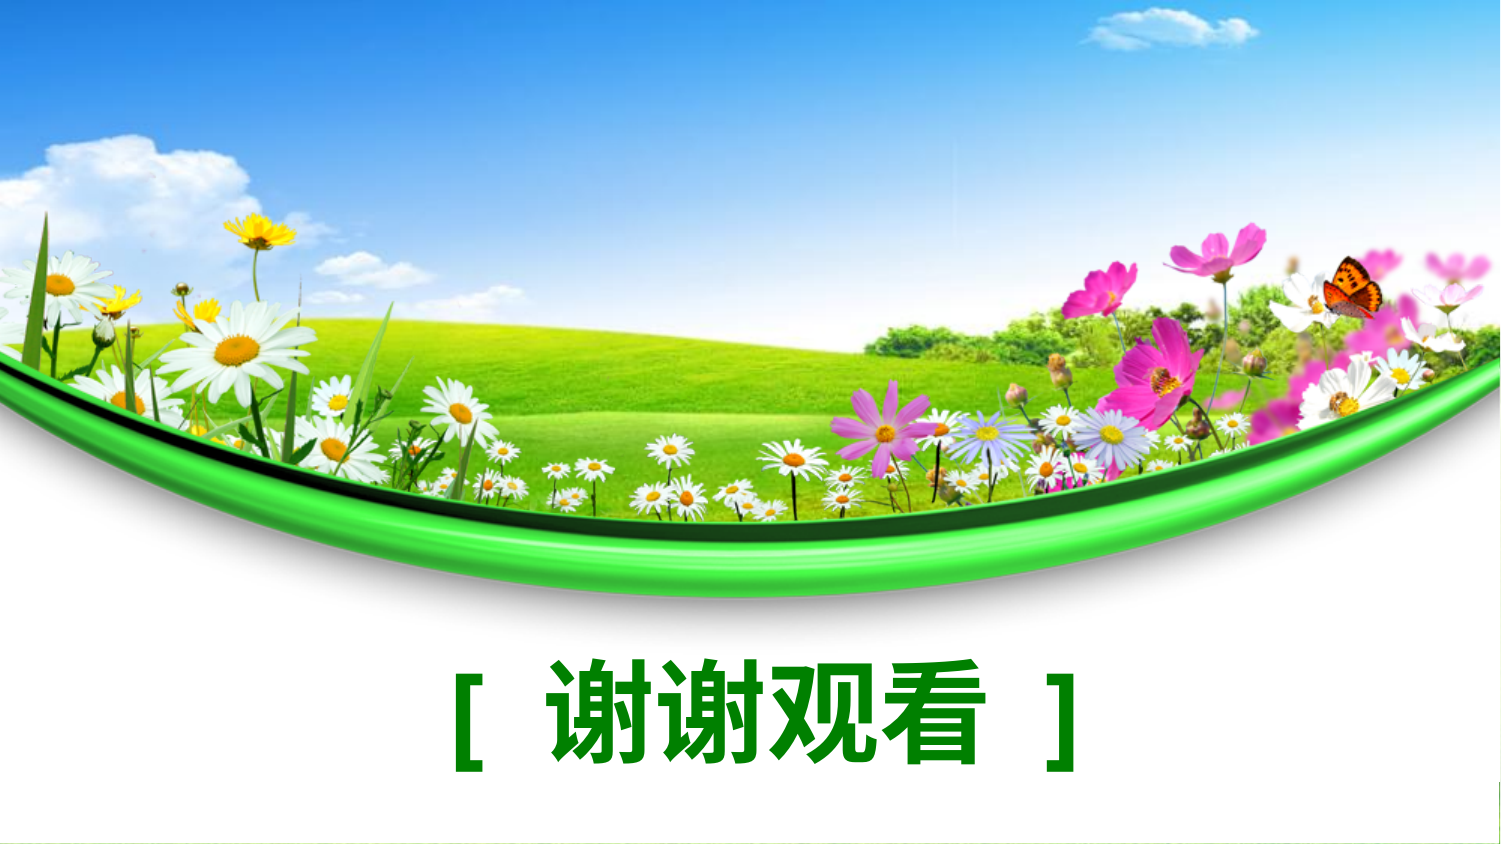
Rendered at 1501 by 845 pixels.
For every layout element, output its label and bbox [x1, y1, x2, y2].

text_box [0, 0, 1501, 844]
